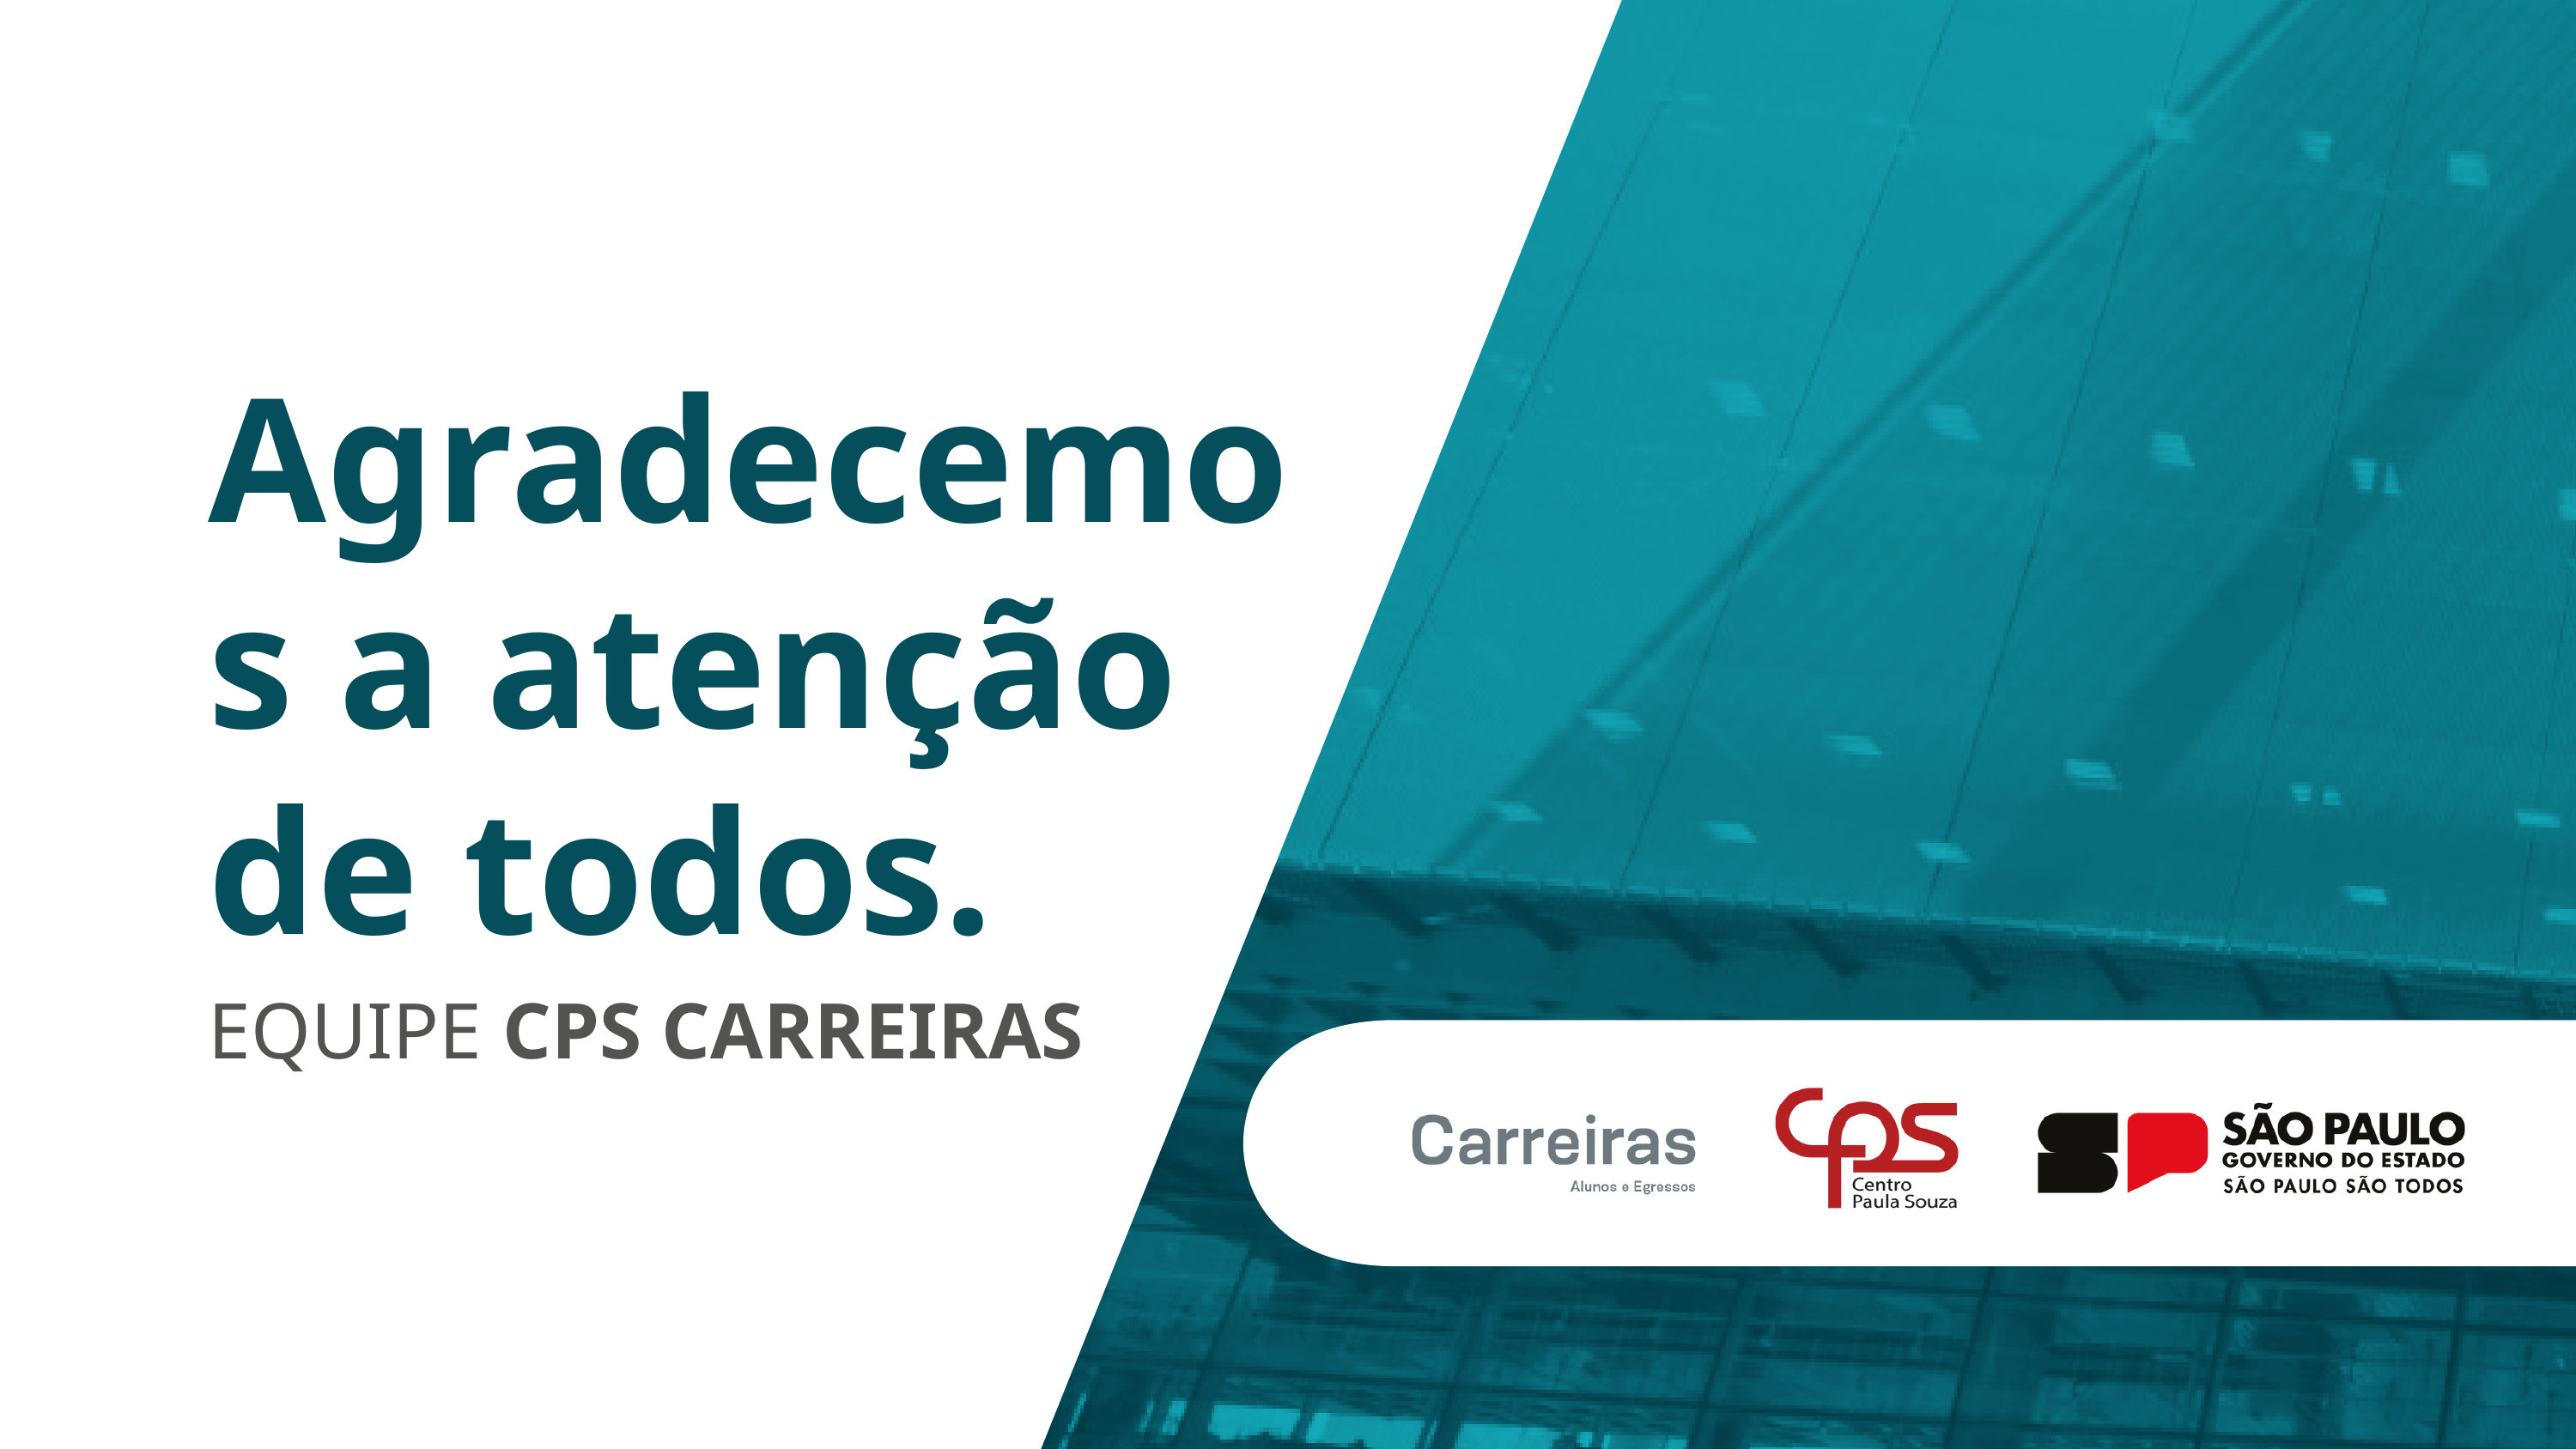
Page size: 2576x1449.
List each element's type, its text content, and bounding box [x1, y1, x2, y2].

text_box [1242, 1020, 2576, 1274]
text_box EQUIPE CPS CARREIRAS [208, 975, 1092, 1075]
text_box [1041, 0, 2576, 1449]
text_box Agradecemos a atenção de todos. [208, 350, 1320, 969]
